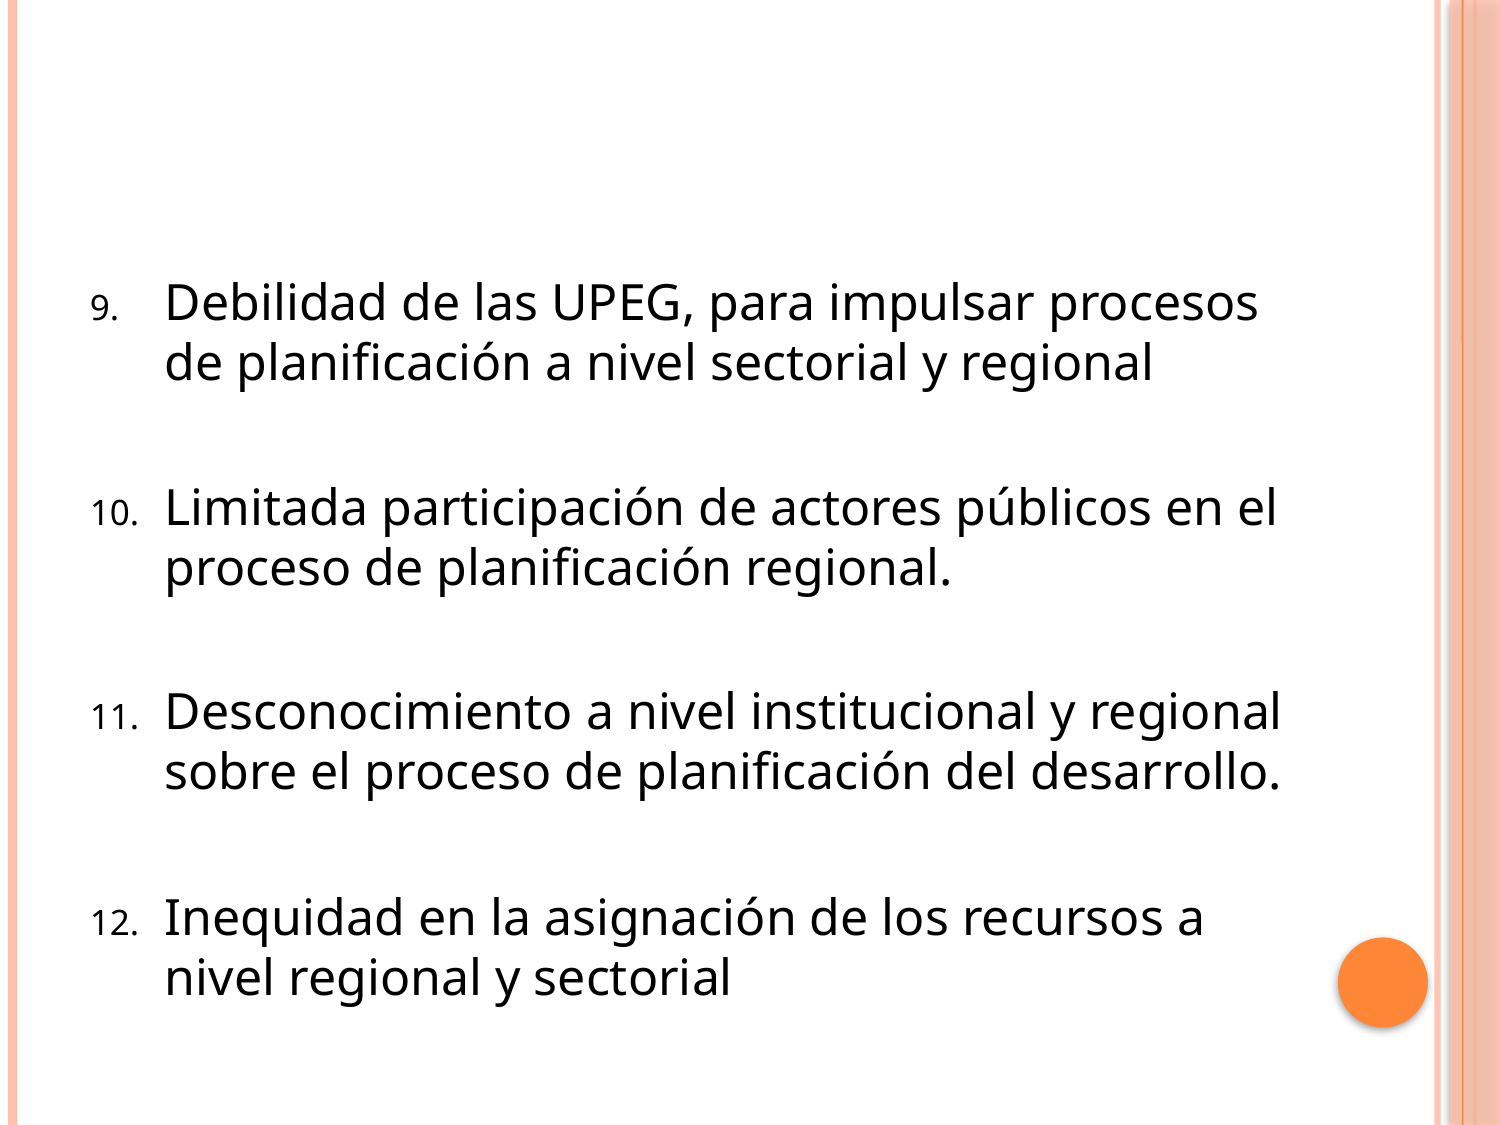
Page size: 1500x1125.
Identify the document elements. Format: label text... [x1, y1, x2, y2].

list Debilidad de las UPEG, para impulsar procesos de planificación a nivel sectorial y regional Limitada participación de actores públicos en el proceso de planificación regional. Desconocimiento a nivel institucional y regional sobre el proceso de planificación del desarrollo. Inequidad en la asignación de los recursos a nivel regional y sectorial [75, 262, 1300, 1062]
